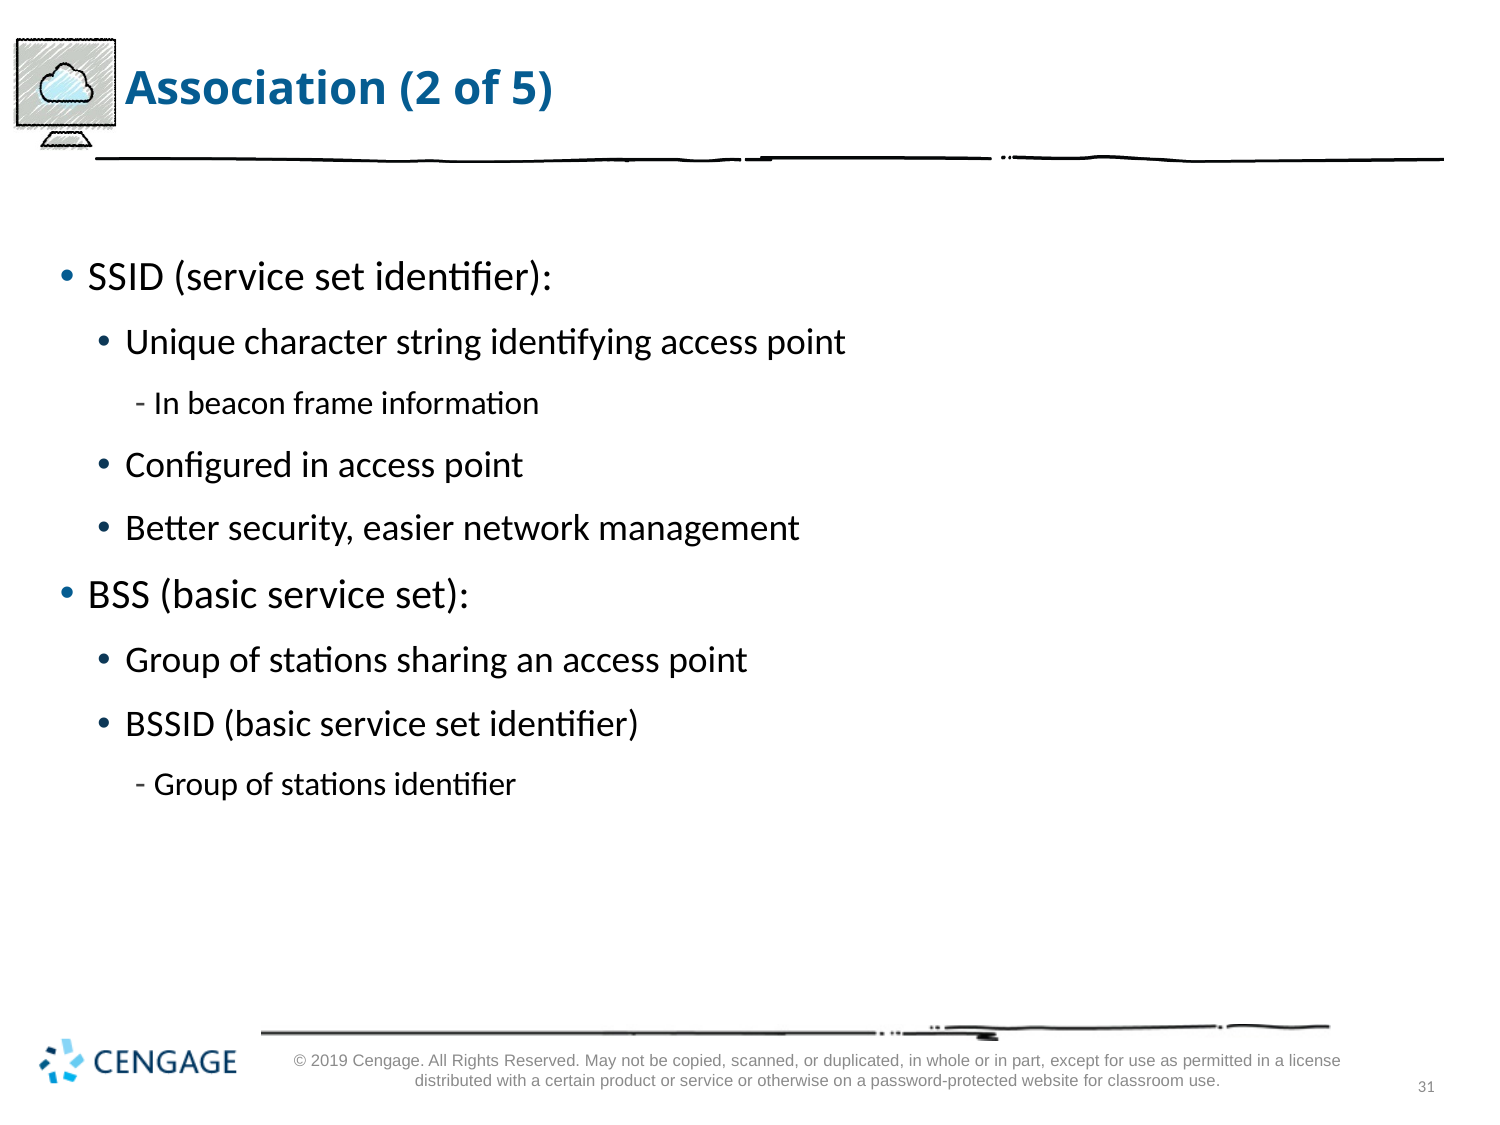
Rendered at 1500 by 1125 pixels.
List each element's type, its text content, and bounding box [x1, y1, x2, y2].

picture [13, 36, 117, 151]
picture [95, 155, 1444, 163]
footer © 2019 Cengage. All Rights Reserved. May not be copied, scanned, or duplicated, in whole or in part, except for use as permitted in a license distributed with a certain product or service or otherwise on a password-protected website for classroom use. [262, 1050, 1375, 1091]
picture [261, 1024, 1331, 1041]
picture [19, 1025, 249, 1096]
list S S I D (service set identifier): Unique character string identifying access point In beacon frame information Configured in access point Better security, easier network management B S S (basic service set): Group of stations sharing an access point B S S I D (basic service set identifier) Group of stations identifier [59, 252, 1441, 810]
title Association (2 of 5) [125, 66, 1442, 116]
